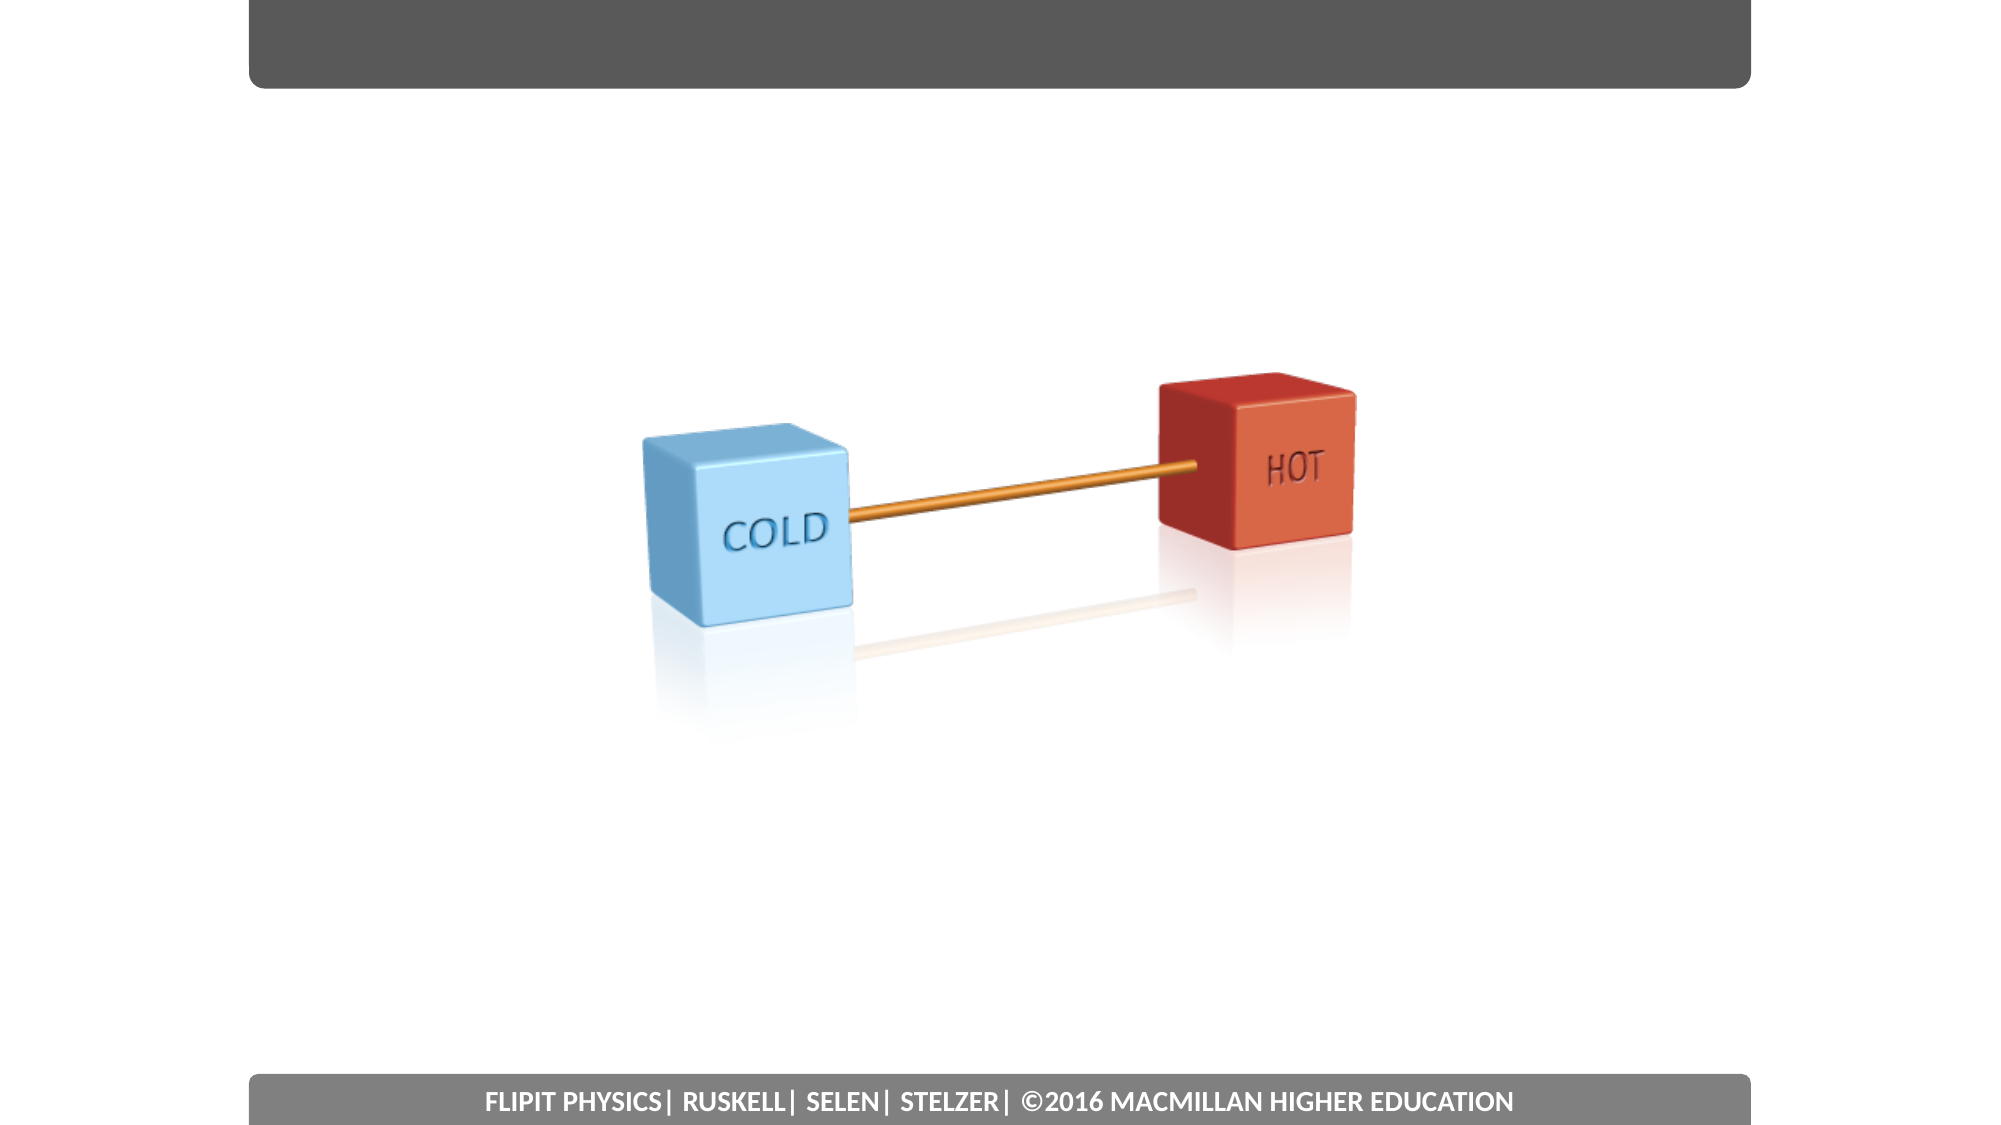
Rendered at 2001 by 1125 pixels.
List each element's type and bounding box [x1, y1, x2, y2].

text_box [248, 0, 1752, 89]
text_box [249, 1074, 1750, 1125]
picture [642, 372, 1358, 753]
